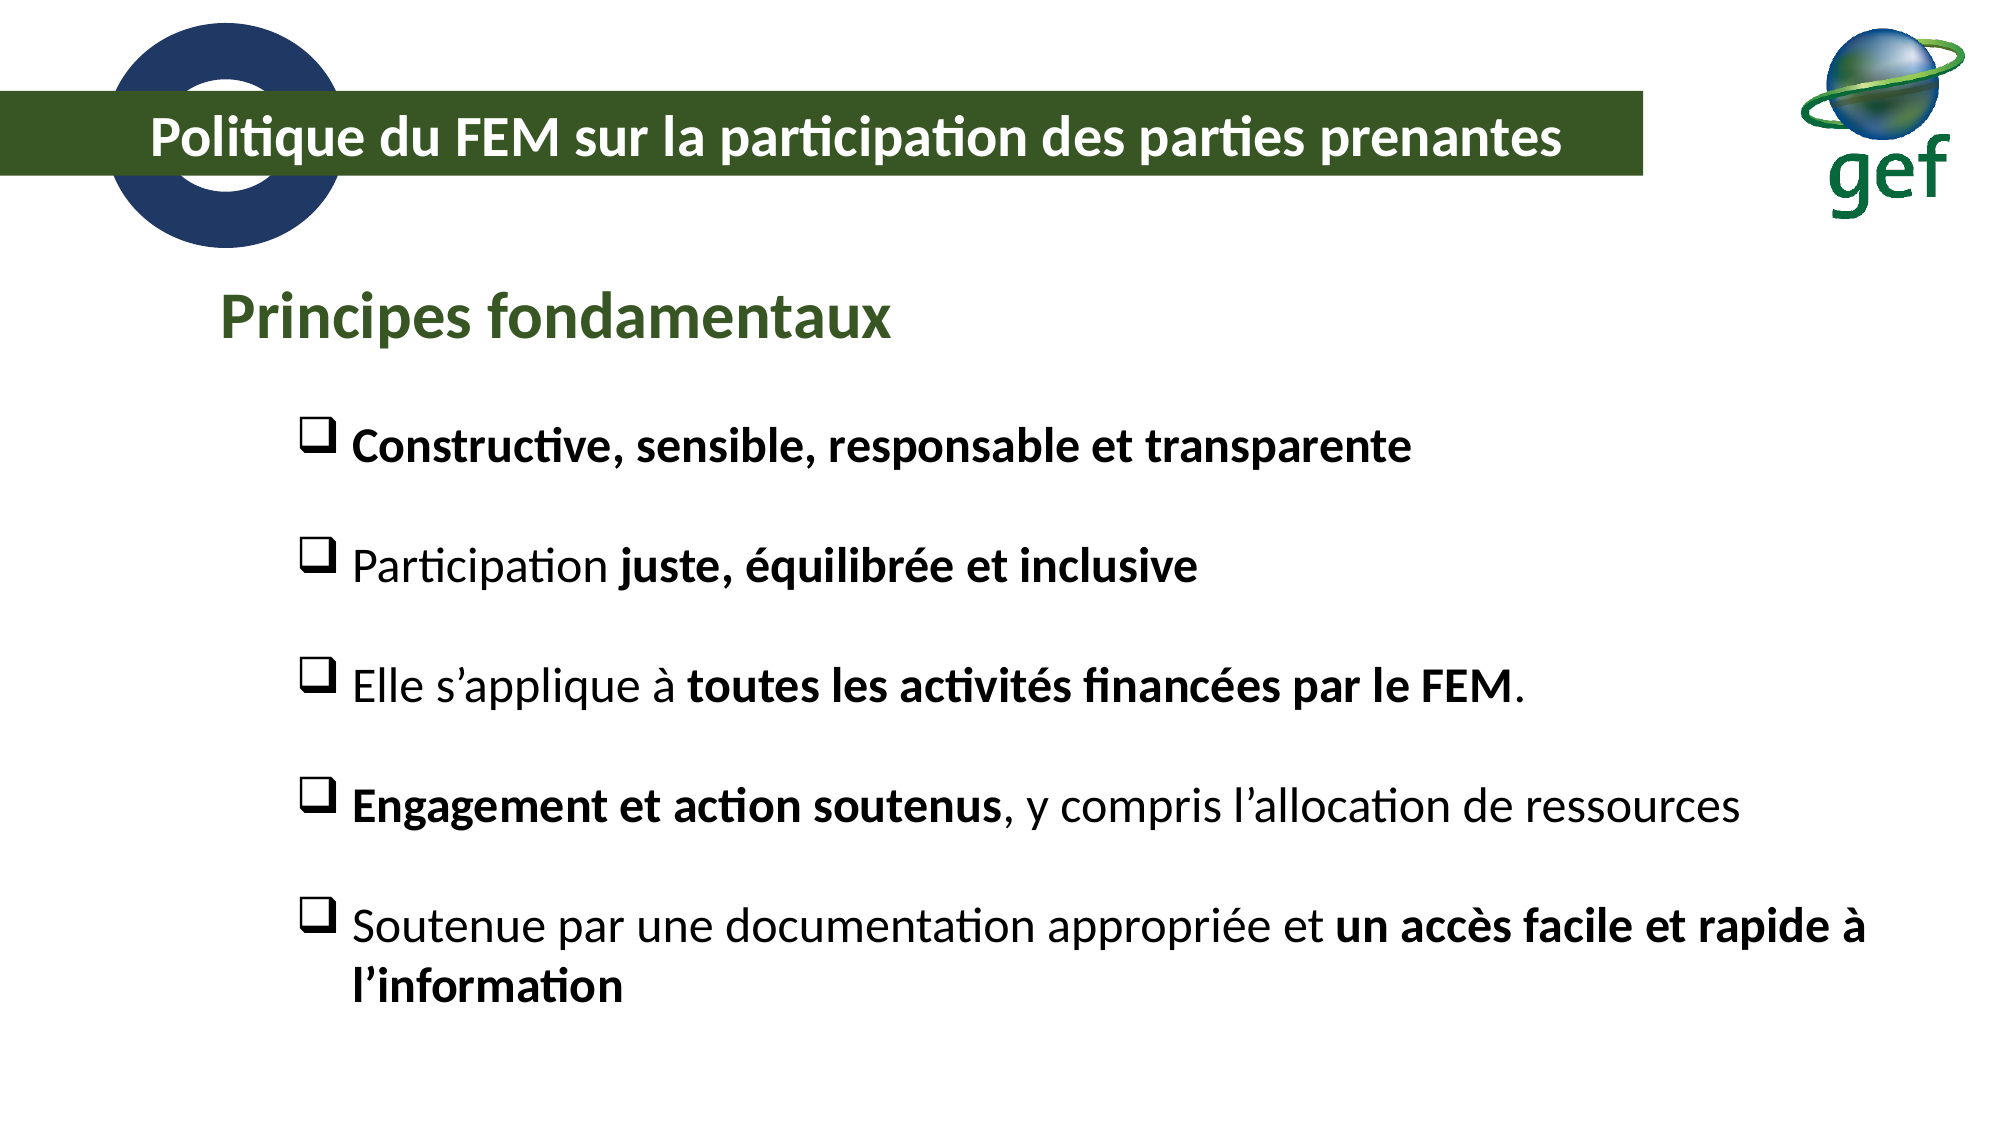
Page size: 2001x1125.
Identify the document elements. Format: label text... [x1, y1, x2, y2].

text_box Politique du FEM sur la participation des parties prenantes [0, 90, 1644, 176]
text_box [114, 21, 337, 90]
picture [1796, 22, 1969, 224]
text_box [112, 176, 339, 250]
text_box Principes fondamentaux Constructive, sensible, responsable et transparente Participation juste, équilibrée et inclusive Elle s’applique à toutes les activités financées par le FEM. Engagement et action soutenus, y compris l’allocation de ressources Soutenue par une documentation appropriée et un accès facile et rapide à l’information [206, 264, 1907, 1020]
